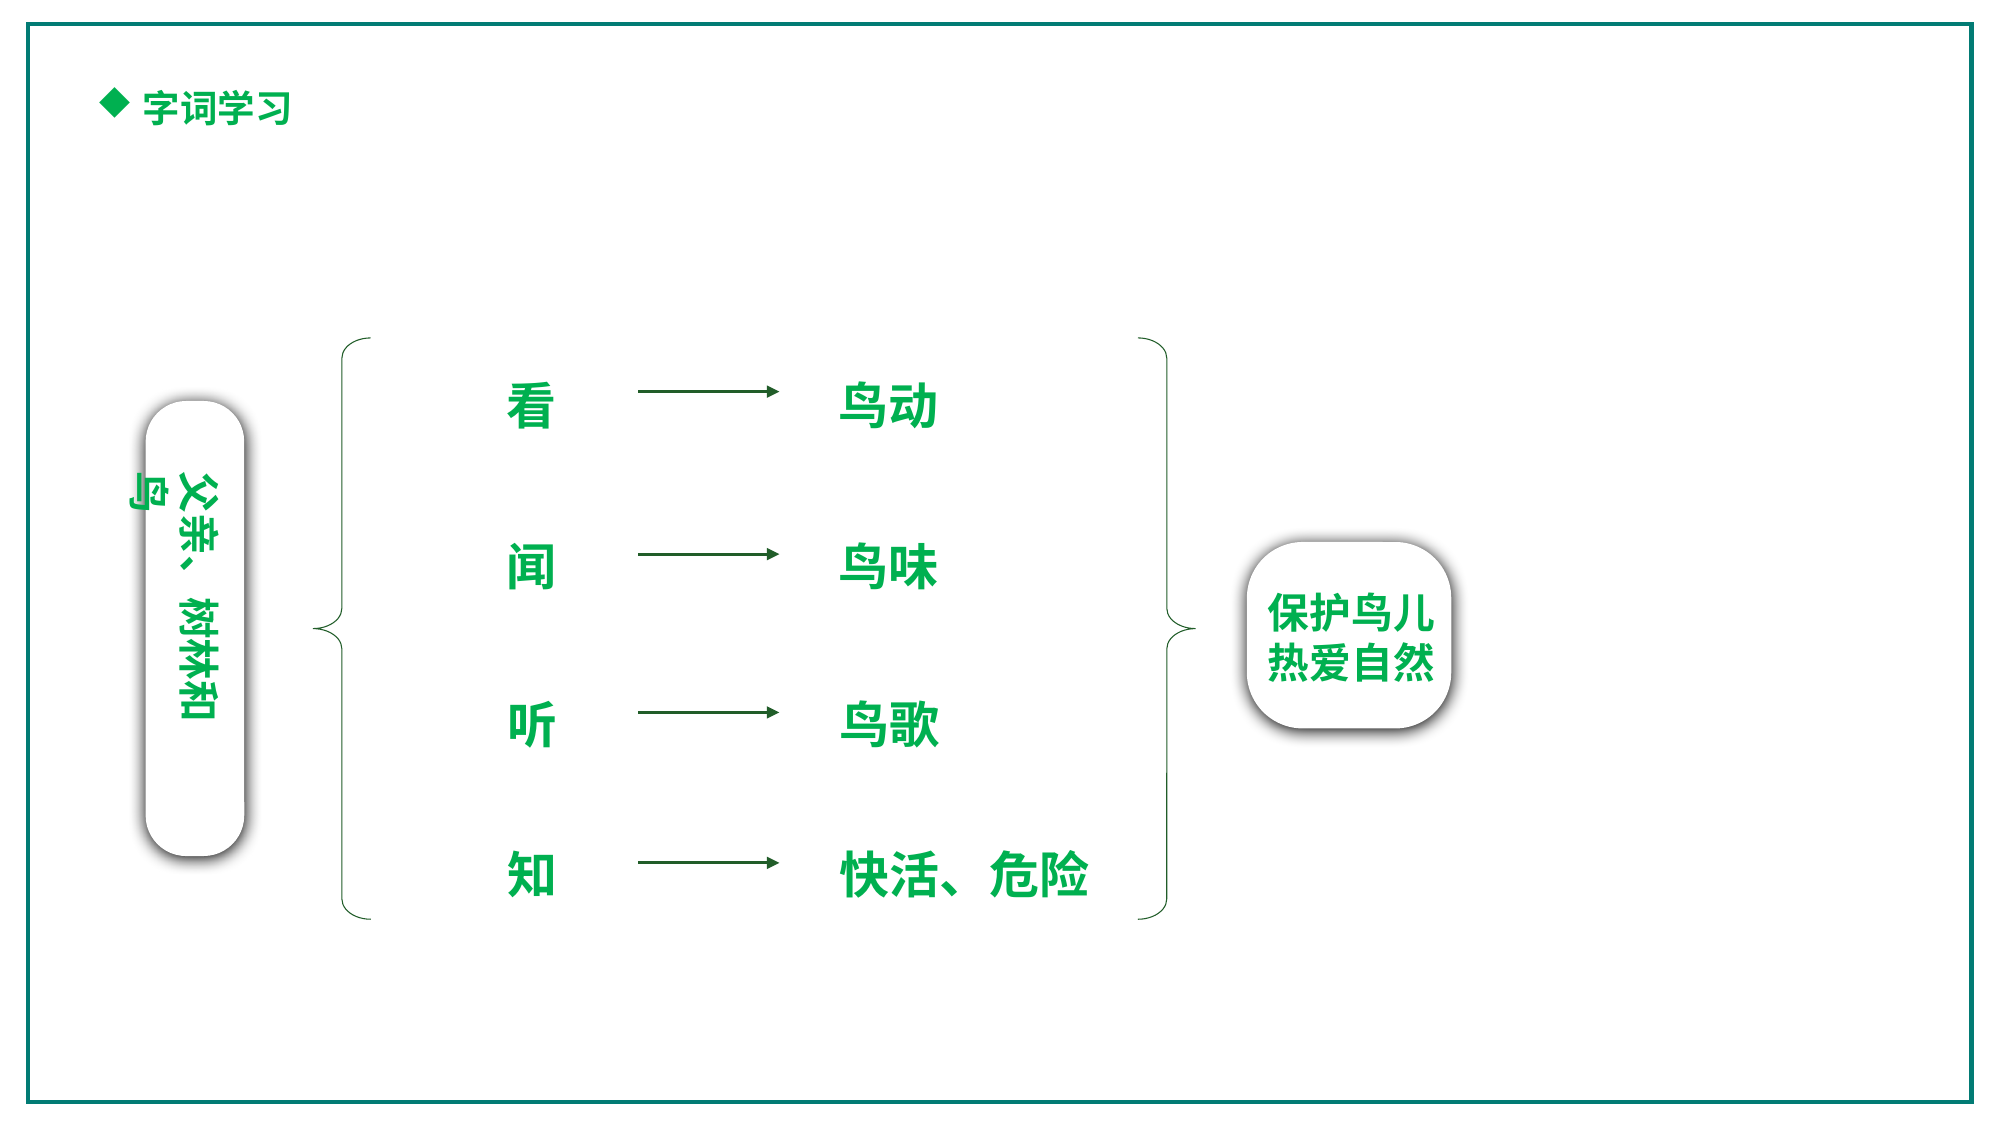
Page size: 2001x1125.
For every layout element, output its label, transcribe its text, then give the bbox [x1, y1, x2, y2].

text_box 字词学习 [81, 77, 562, 137]
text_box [145, 336, 1465, 920]
